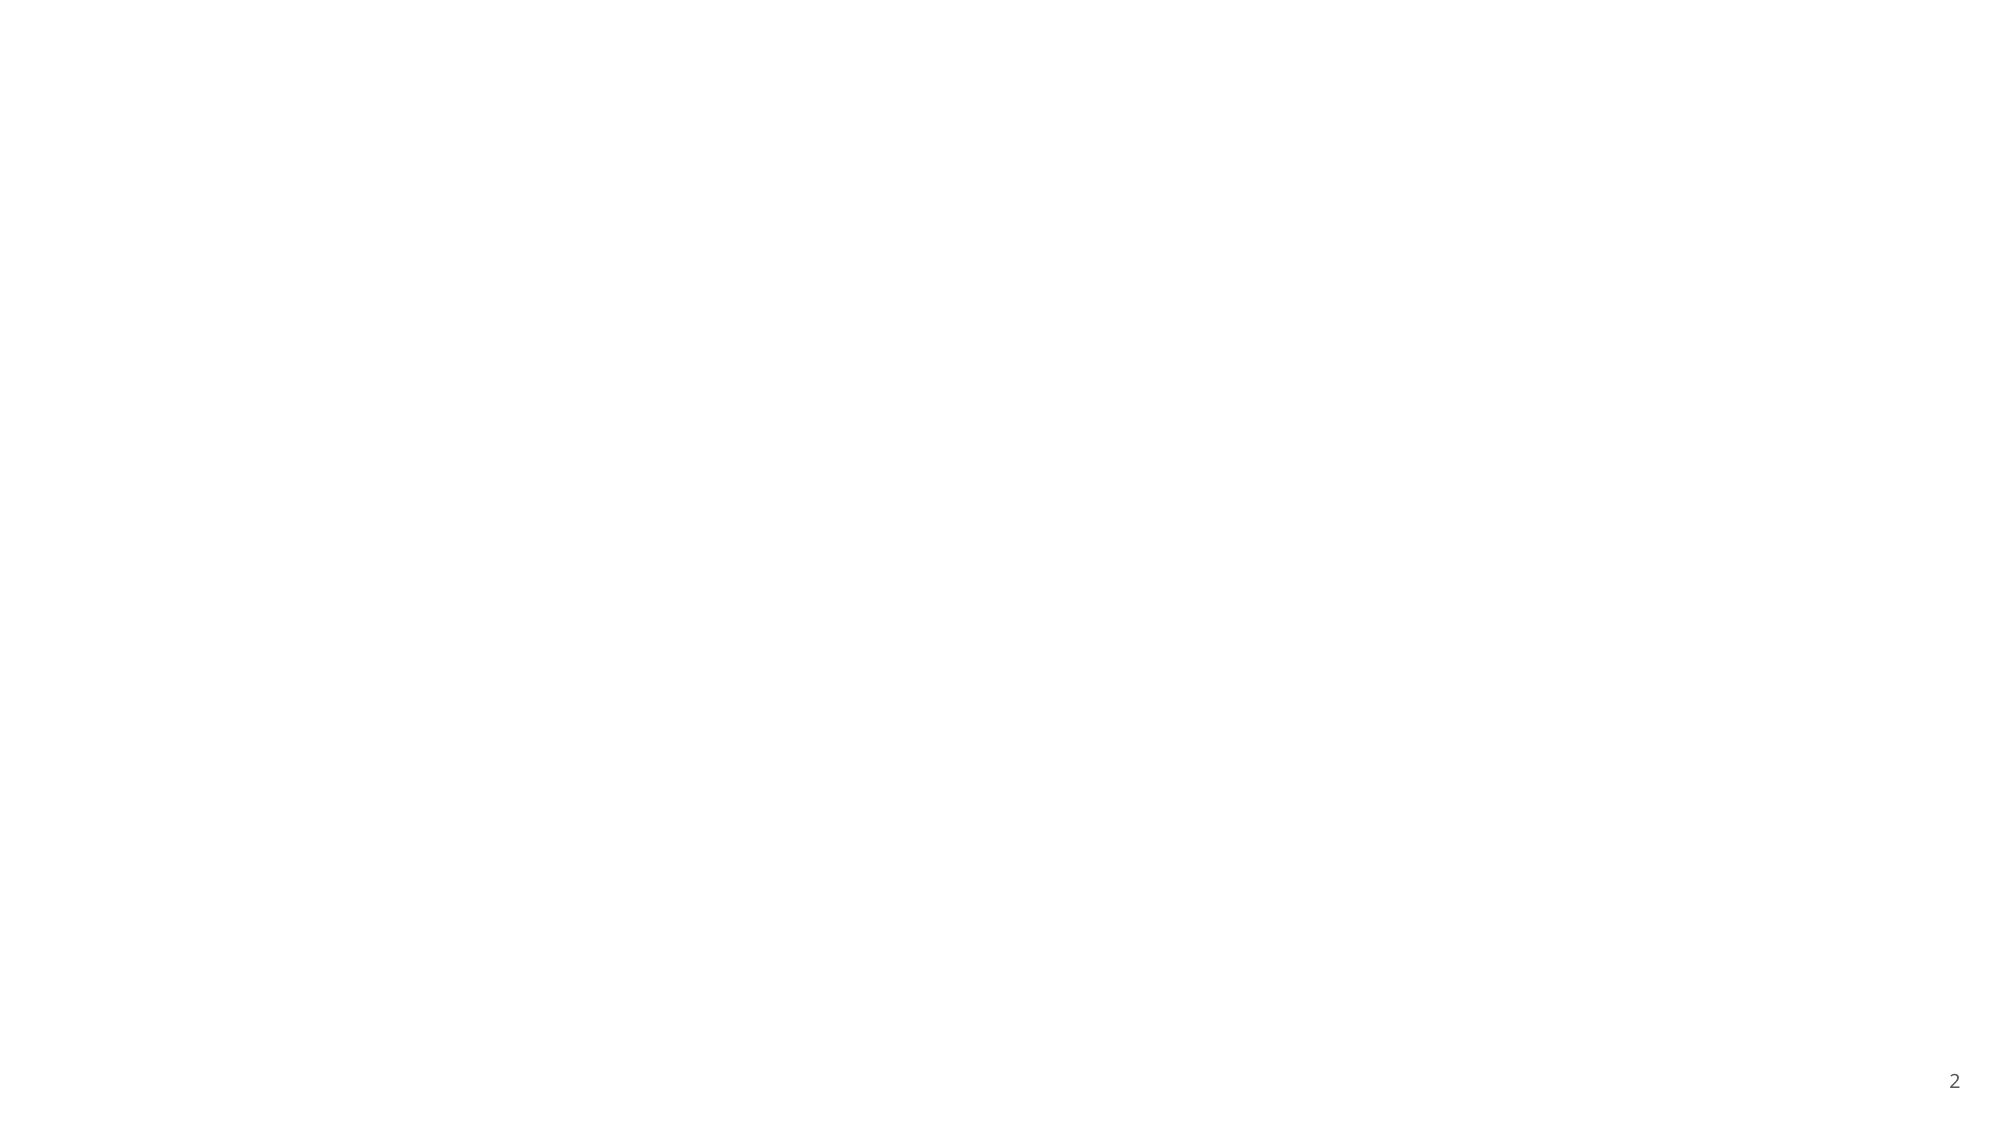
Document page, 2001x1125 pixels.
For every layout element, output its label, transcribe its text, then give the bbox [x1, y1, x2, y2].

slide_number 2 [1855, 1038, 1976, 1125]
